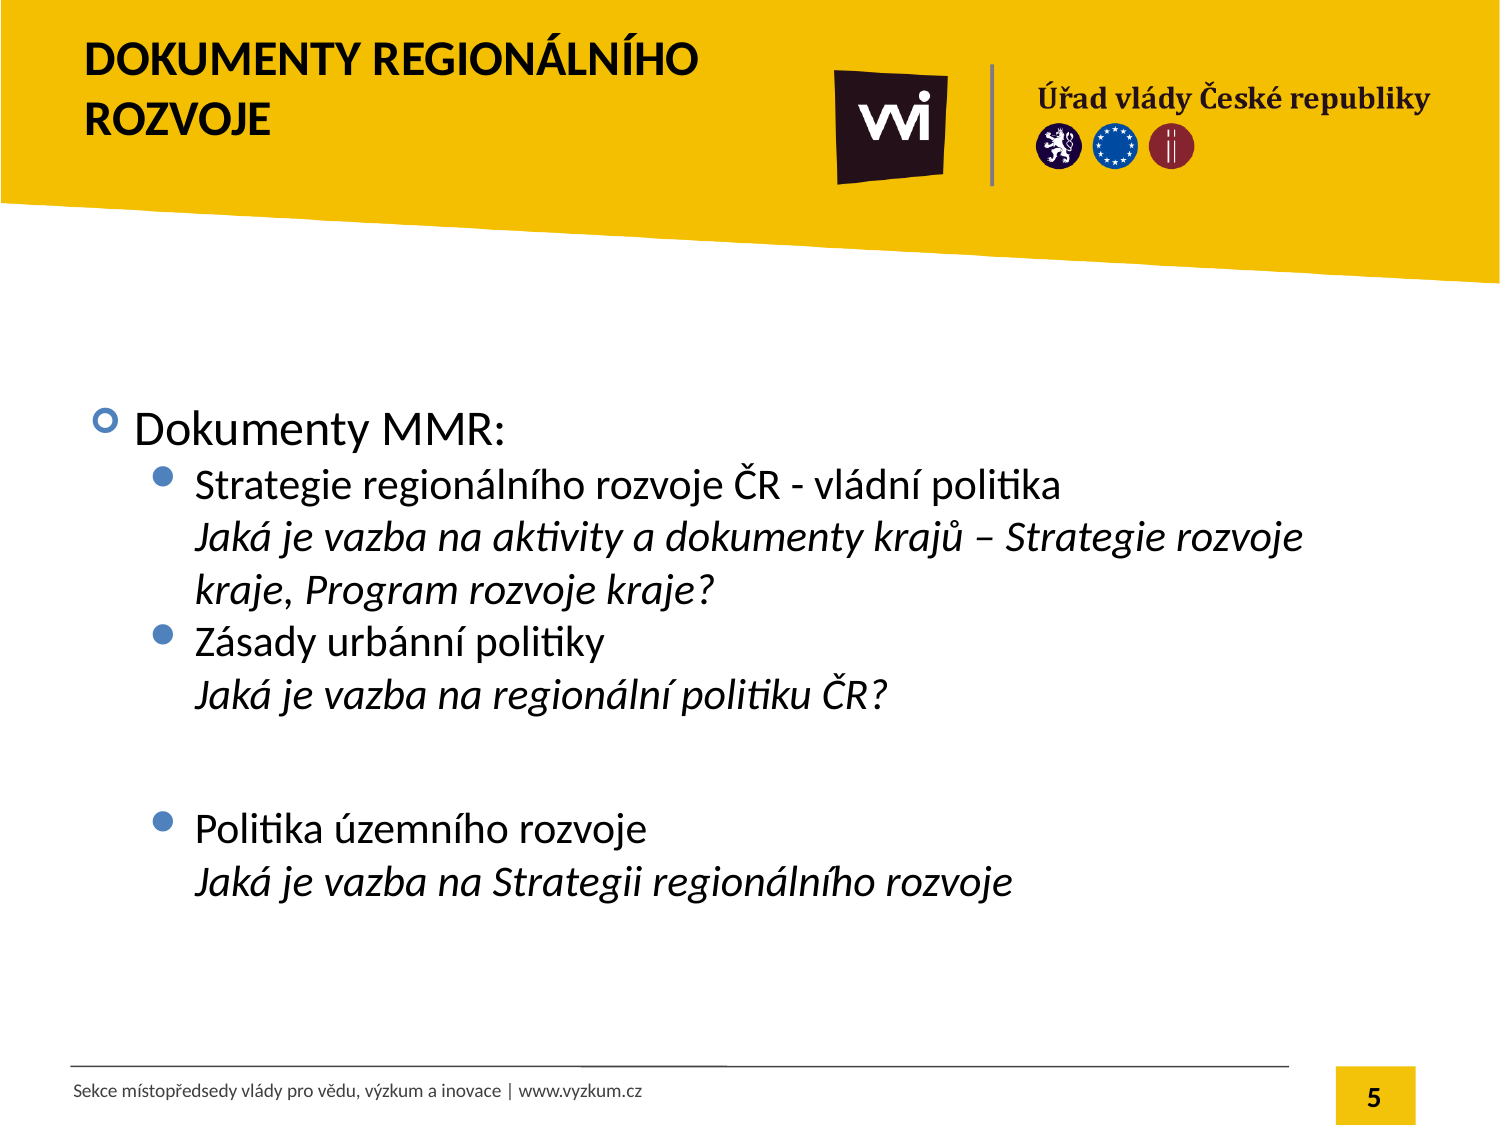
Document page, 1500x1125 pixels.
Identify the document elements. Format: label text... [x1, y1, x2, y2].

title Dokumenty regionálního rozvoje [70, 70, 727, 153]
slide_number 5 [1324, 1066, 1425, 1125]
picture [0, 0, 1500, 284]
list Dokumenty MMR: Strategie regionálního rozvoje ČR - vládní politika Jaká je vazba na aktivity a dokumenty krajů – Strategie rozvoje kraje, Program rozvoje kraje? Zásady urbánní politiky Jaká je vazba na regionální politiku ČR? Politika územního rozvoje Jaká je vazba na Strategii regionálního rozvoje [75, 328, 1418, 985]
